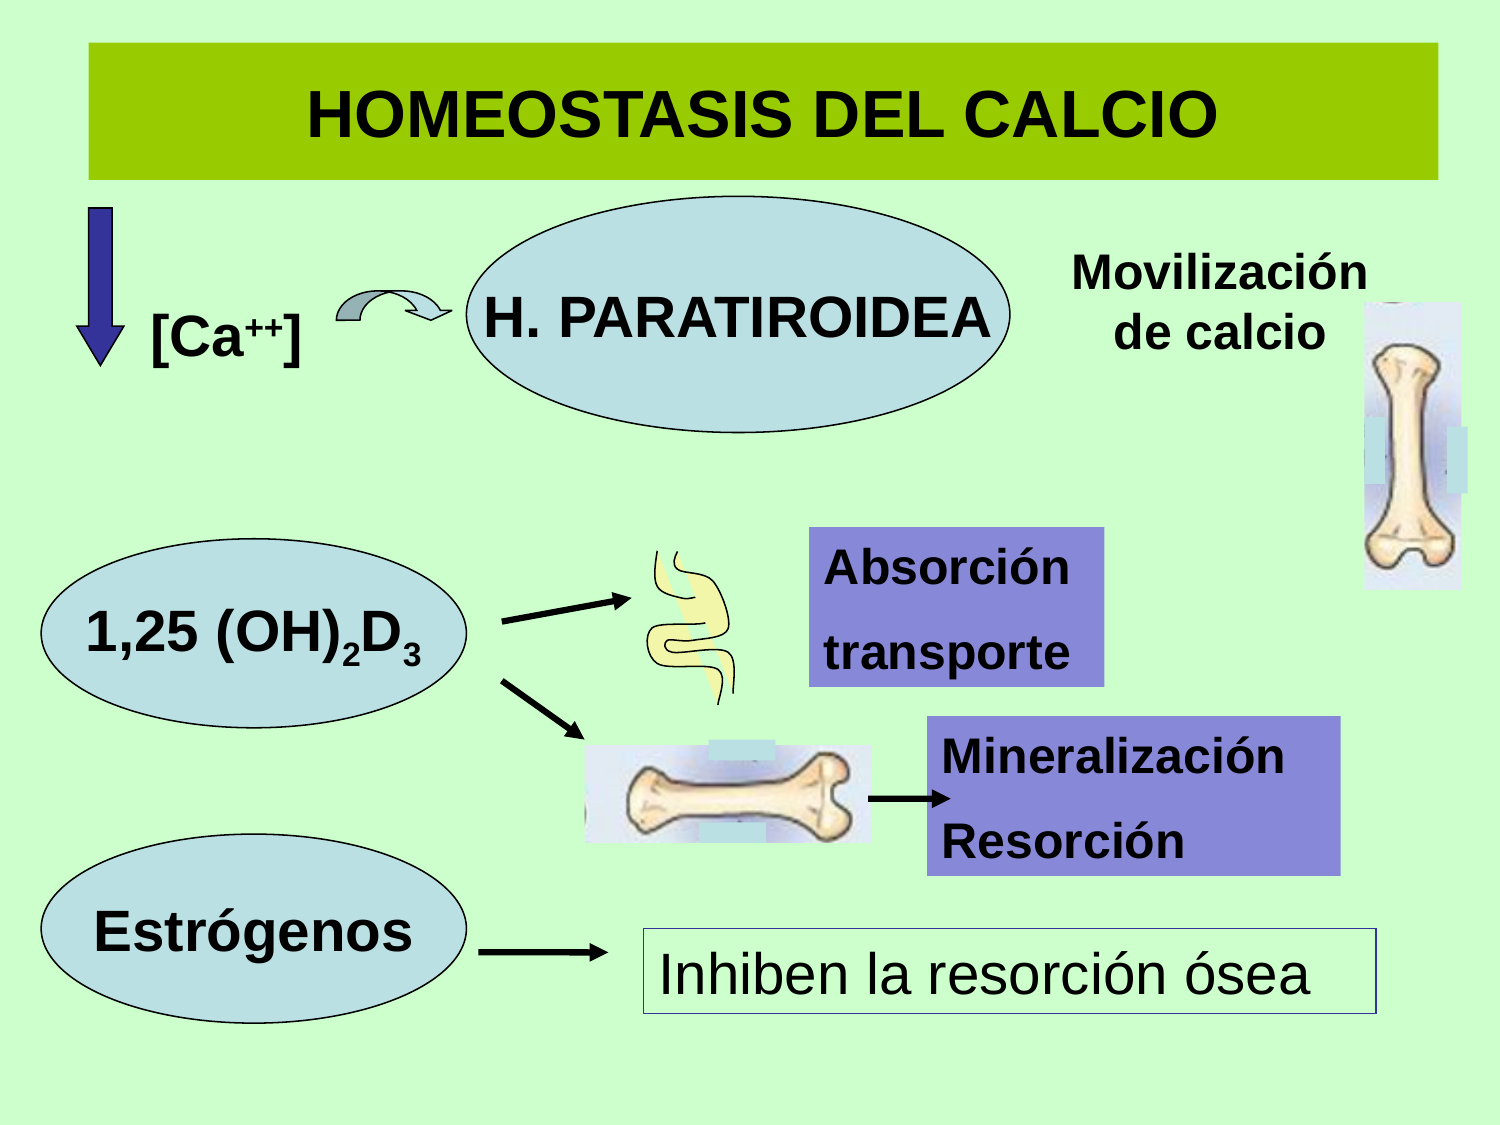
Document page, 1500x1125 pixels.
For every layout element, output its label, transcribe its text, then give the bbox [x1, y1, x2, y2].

picture [584, 745, 675, 843]
text_box 1,25 (OH)2D3 [41, 538, 467, 728]
text_box Movilización de calcio [1056, 231, 1388, 367]
text_box Absorción transporte [809, 527, 1105, 687]
text_box [868, 792, 951, 805]
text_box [643, 550, 739, 706]
text_box [478, 946, 609, 959]
text_box [Ca++] [135, 290, 349, 376]
text_box [501, 680, 585, 740]
text_box Mineralización Resorción [927, 716, 1341, 876]
text_box H. PARATIROIDEA [466, 196, 1010, 433]
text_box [675, 647, 780, 935]
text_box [1364, 302, 1468, 590]
text_box [76, 207, 124, 366]
text_box [501, 593, 632, 622]
text_box Inhiben la resorción ósea [643, 928, 1376, 1014]
text_box [336, 290, 453, 321]
title HOMEOSTASIS DEL CALCIO [87, 42, 1439, 181]
picture [780, 745, 872, 843]
text_box Estrógenos [41, 834, 467, 1024]
